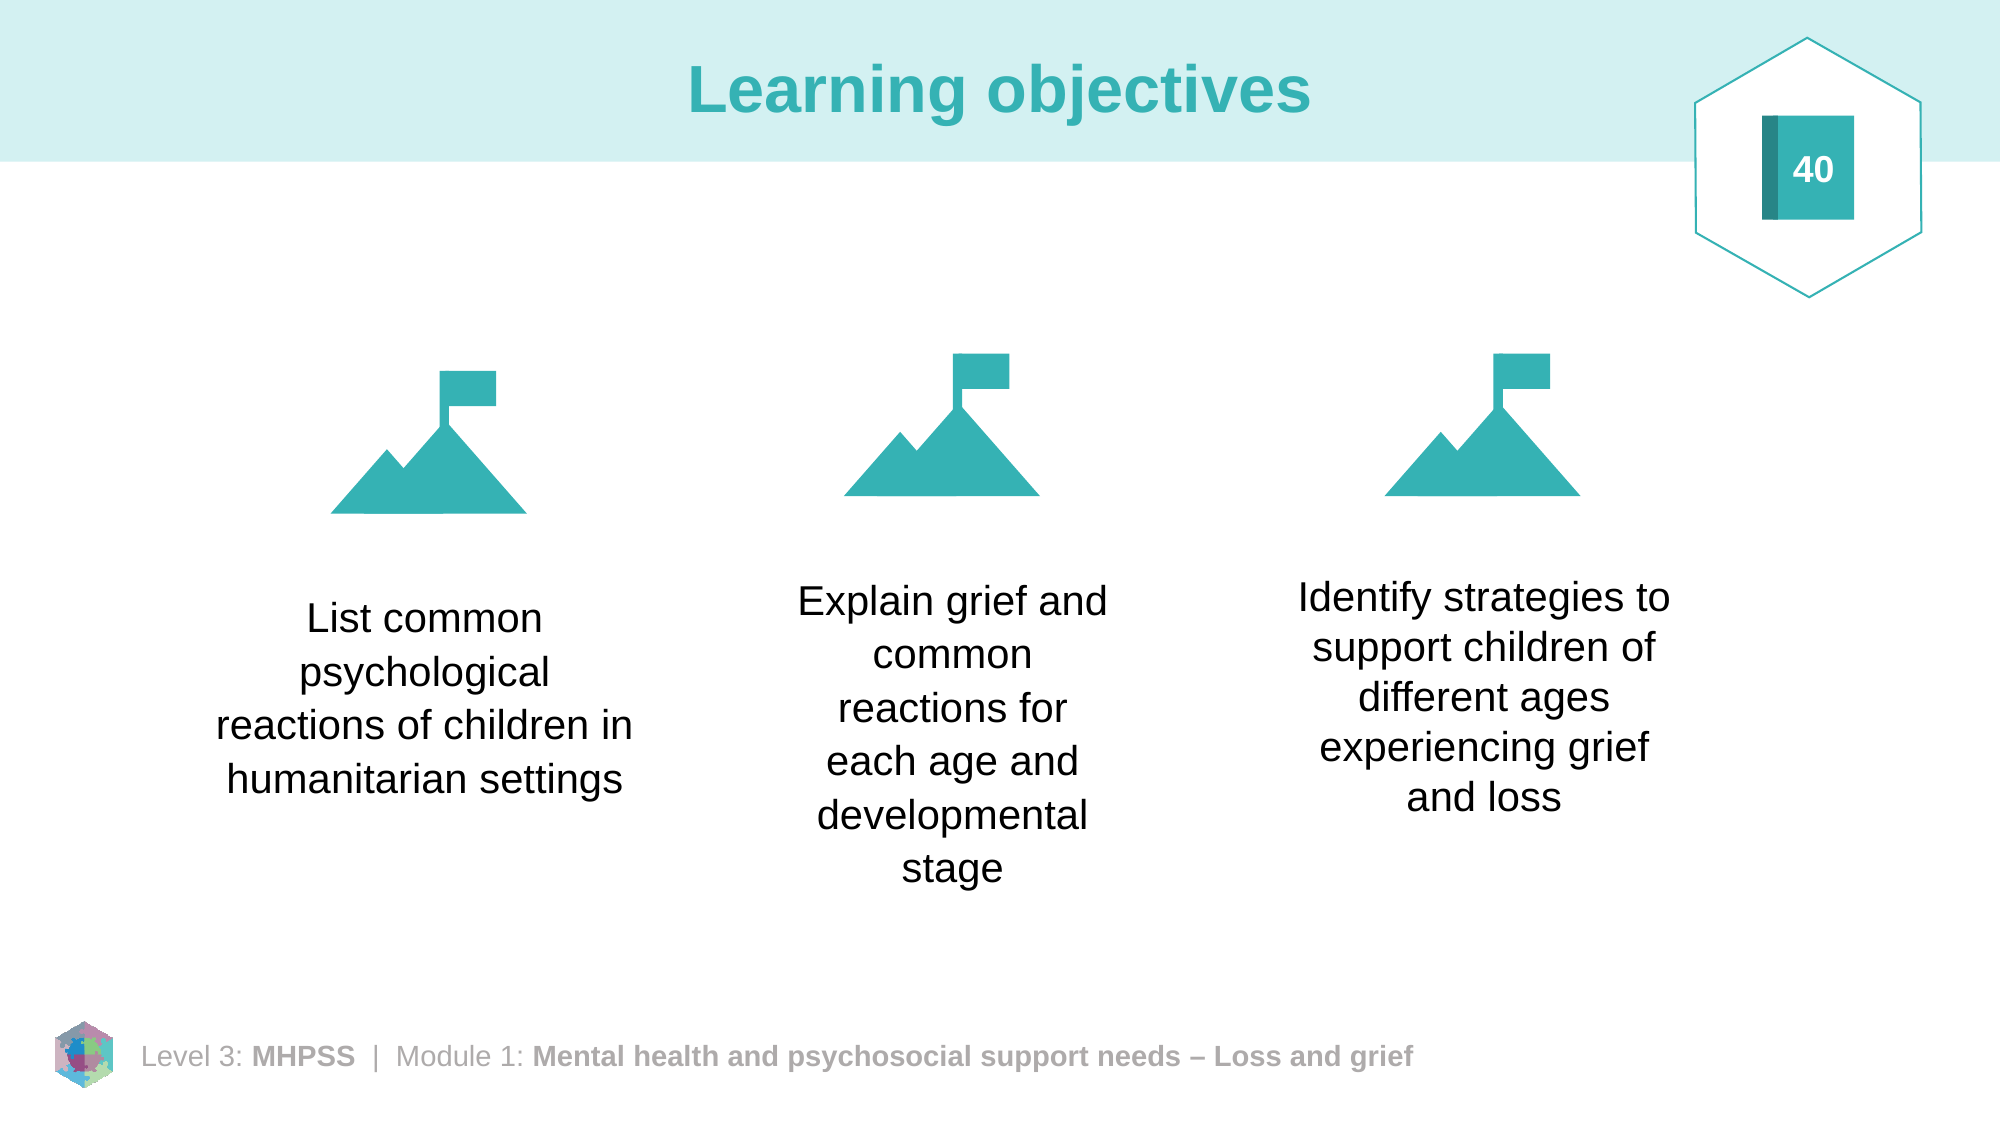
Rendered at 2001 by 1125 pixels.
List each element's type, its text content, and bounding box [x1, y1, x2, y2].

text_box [843, 353, 1041, 497]
text_box Identify strategies to support children of different ages experiencing grief and loss [1280, 562, 1689, 828]
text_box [1384, 353, 1581, 497]
text_box [1695, 37, 1922, 298]
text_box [1761, 115, 1855, 220]
title Learning objectives [137, 19, 1863, 163]
text_box List common psychological reactions of children in humanitarian settings [200, 579, 650, 809]
text_box Explain grief and common reactions for each age and developmental stage [772, 562, 1134, 899]
picture [55, 1021, 113, 1088]
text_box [330, 370, 528, 514]
